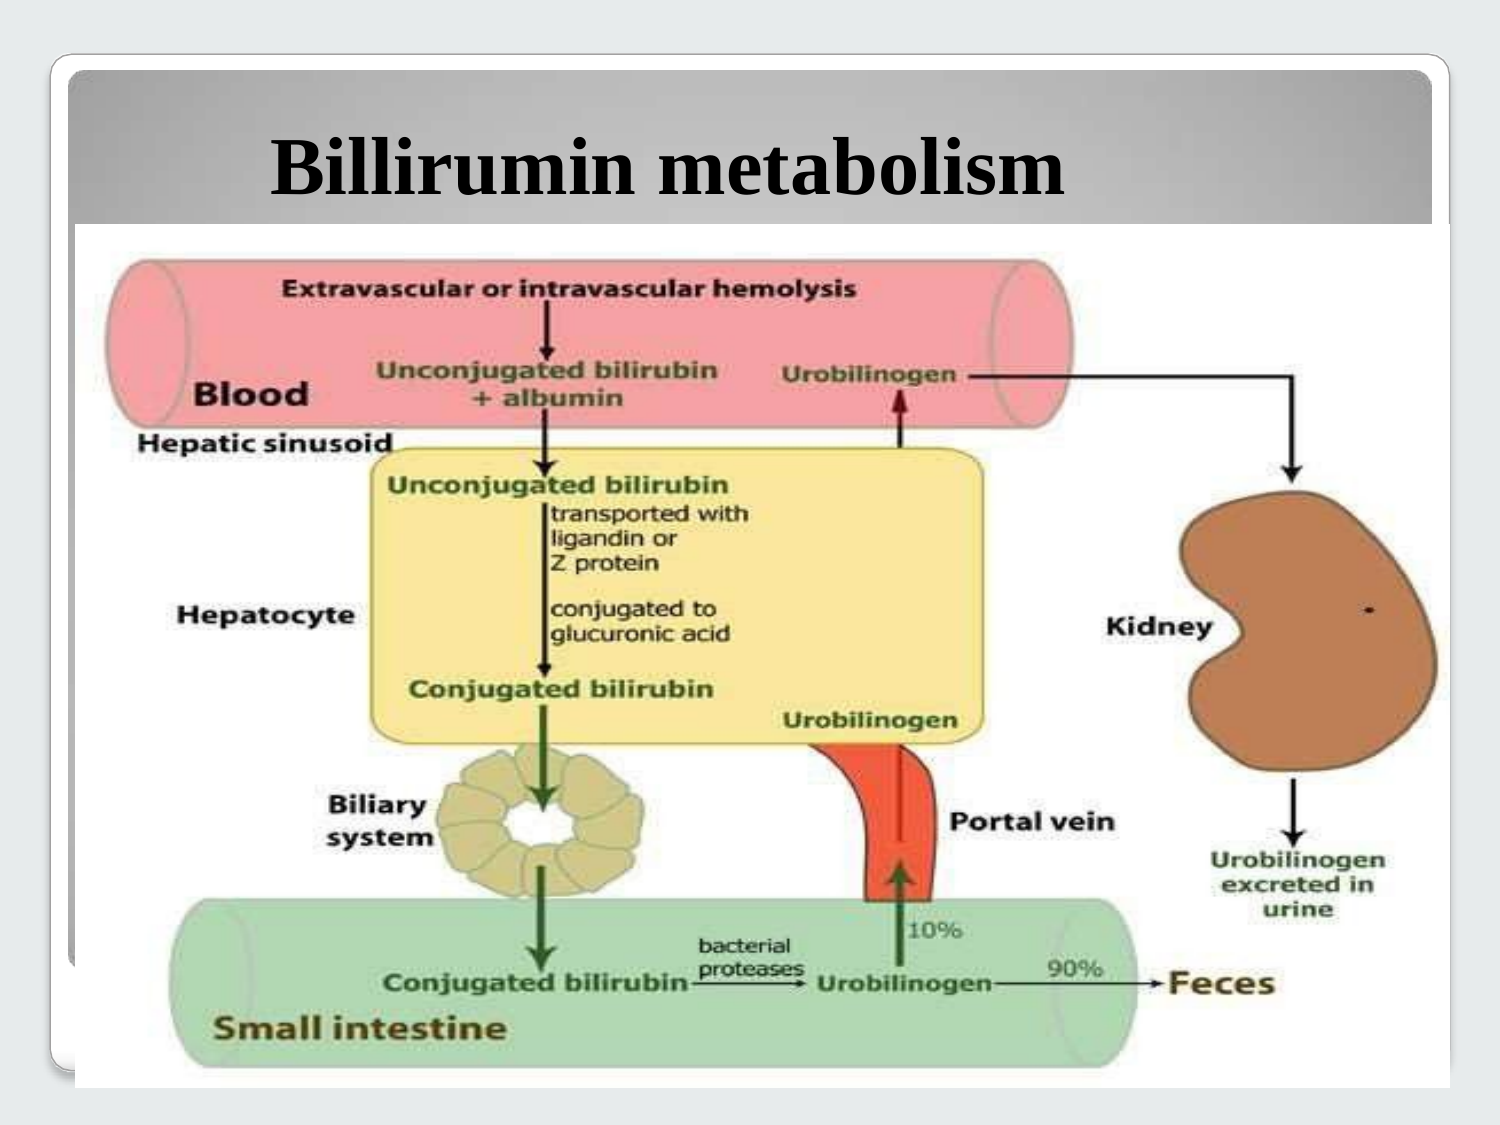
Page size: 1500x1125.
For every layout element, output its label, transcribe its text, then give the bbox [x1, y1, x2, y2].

picture [36, 46, 1464, 1094]
title Billirumin metabolism [267, 110, 1297, 222]
